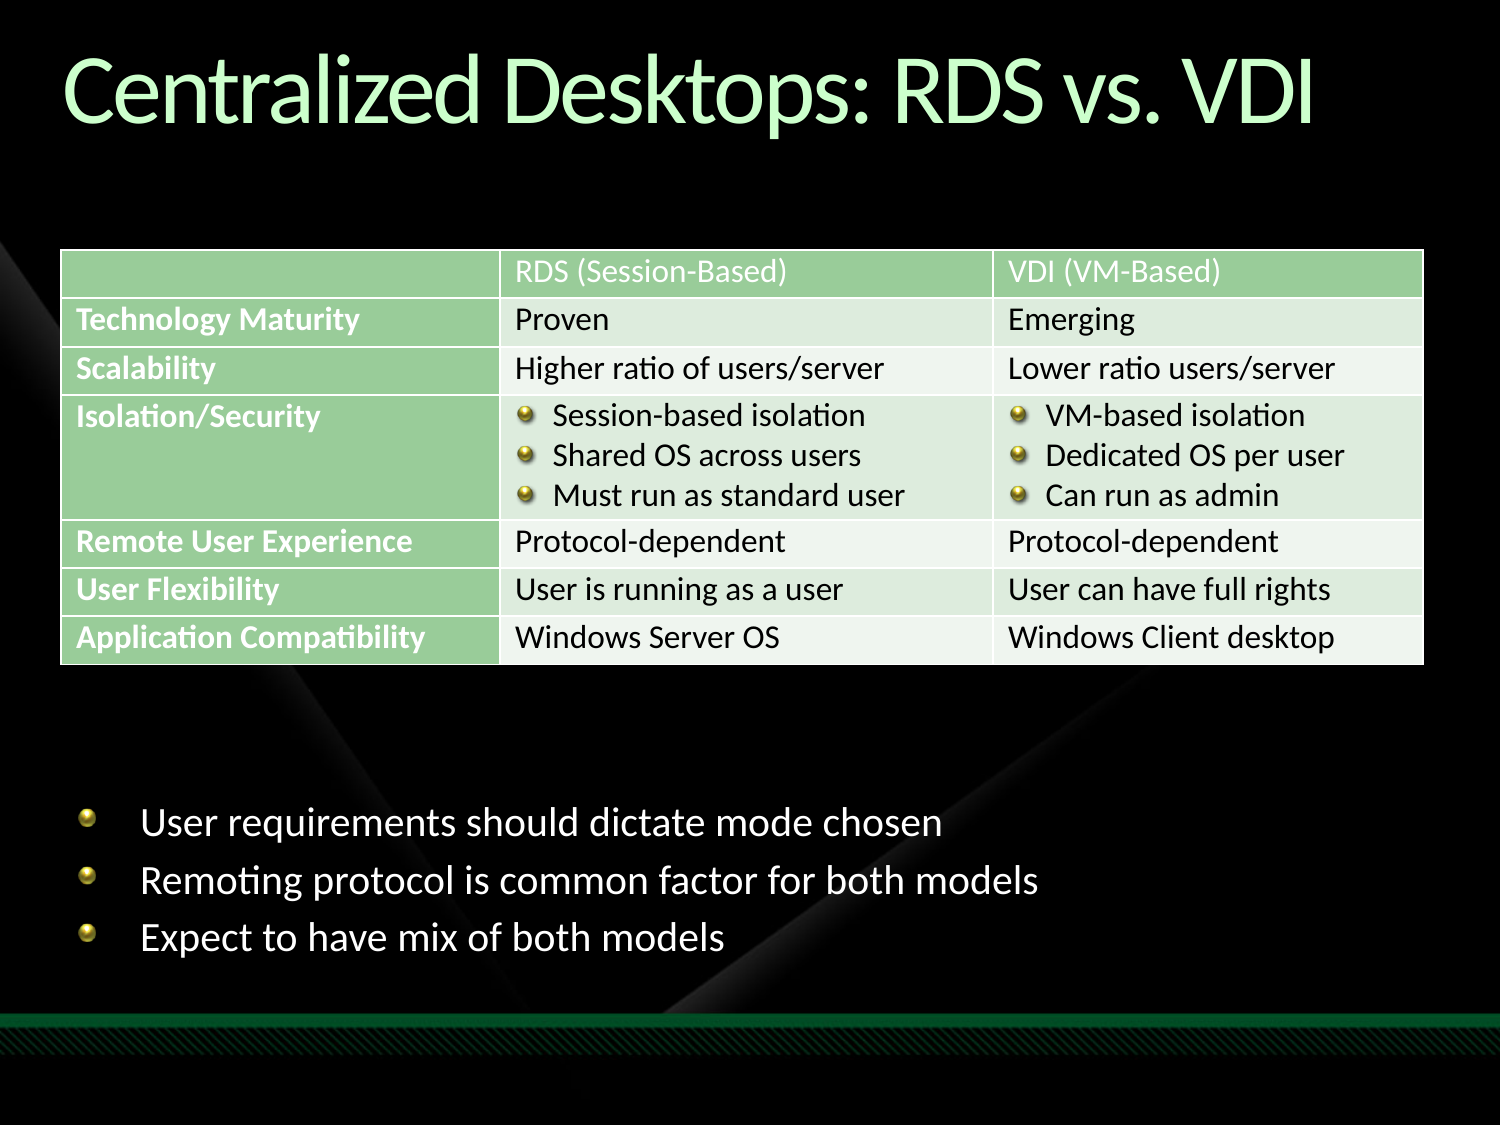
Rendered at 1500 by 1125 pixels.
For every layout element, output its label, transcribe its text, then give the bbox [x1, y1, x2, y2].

table_cell Application Compatibility [62, 617, 499, 664]
table_cell Emerging [994, 299, 1422, 346]
title Centralized Desktops: RDS vs. VDI [62, 37, 1438, 147]
table_cell User Flexibility [62, 569, 499, 615]
table_cell User can have full rights [994, 569, 1422, 615]
picture [0, 0, 1500, 1125]
table_cell User is running as a user [501, 569, 992, 615]
table_cell Windows Server OS [501, 617, 992, 664]
table_cell Isolation/Security [62, 396, 499, 519]
list User requirements should dictate mode chosen Remoting protocol is common factor for both models Expect to have mix of both models [75, 800, 1425, 999]
table_header RDS (Session-Based) [501, 251, 992, 297]
table_cell Technology Maturity [62, 299, 499, 346]
table_cell Lower ratio users/server [994, 348, 1422, 394]
table_cell Session-based isolation Shared OS across users Must run as standard user [501, 396, 992, 519]
table_cell Windows Client desktop [994, 617, 1422, 664]
table_cell VM-based isolation Dedicated OS per user Can run as admin [994, 396, 1422, 519]
table_header [62, 251, 499, 297]
table_cell Proven [501, 299, 992, 346]
table_header VDI (VM-Based) [994, 251, 1422, 297]
table_cell Scalability [62, 348, 499, 394]
table_cell Protocol-dependent [501, 521, 992, 567]
table_cell Remote User Experience [62, 521, 499, 567]
table_cell Protocol-dependent [994, 521, 1422, 567]
table_cell Higher ratio of users/server [501, 348, 992, 394]
